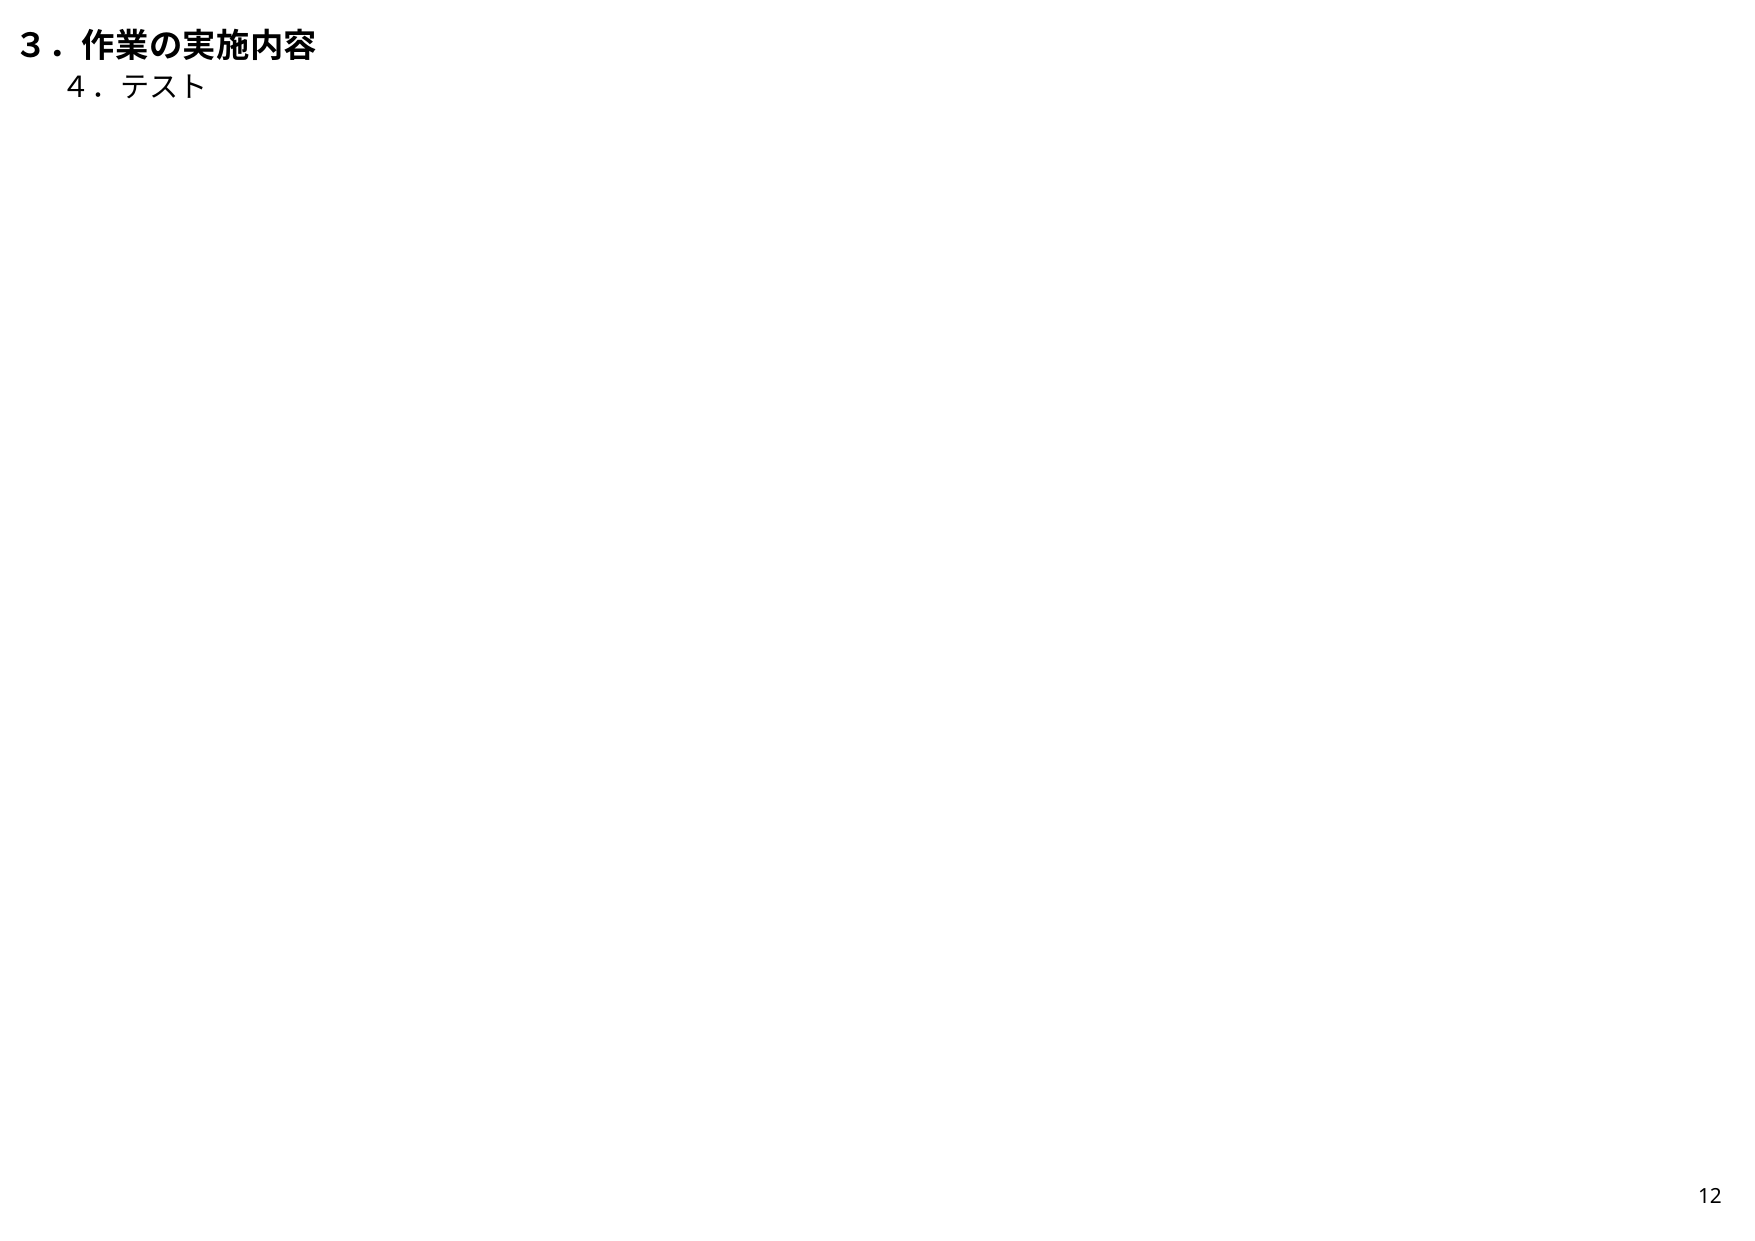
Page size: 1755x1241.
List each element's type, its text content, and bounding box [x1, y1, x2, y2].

list ４．テスト [61, 67, 1739, 104]
title ３．作業の実施内容 [14, 29, 1739, 66]
